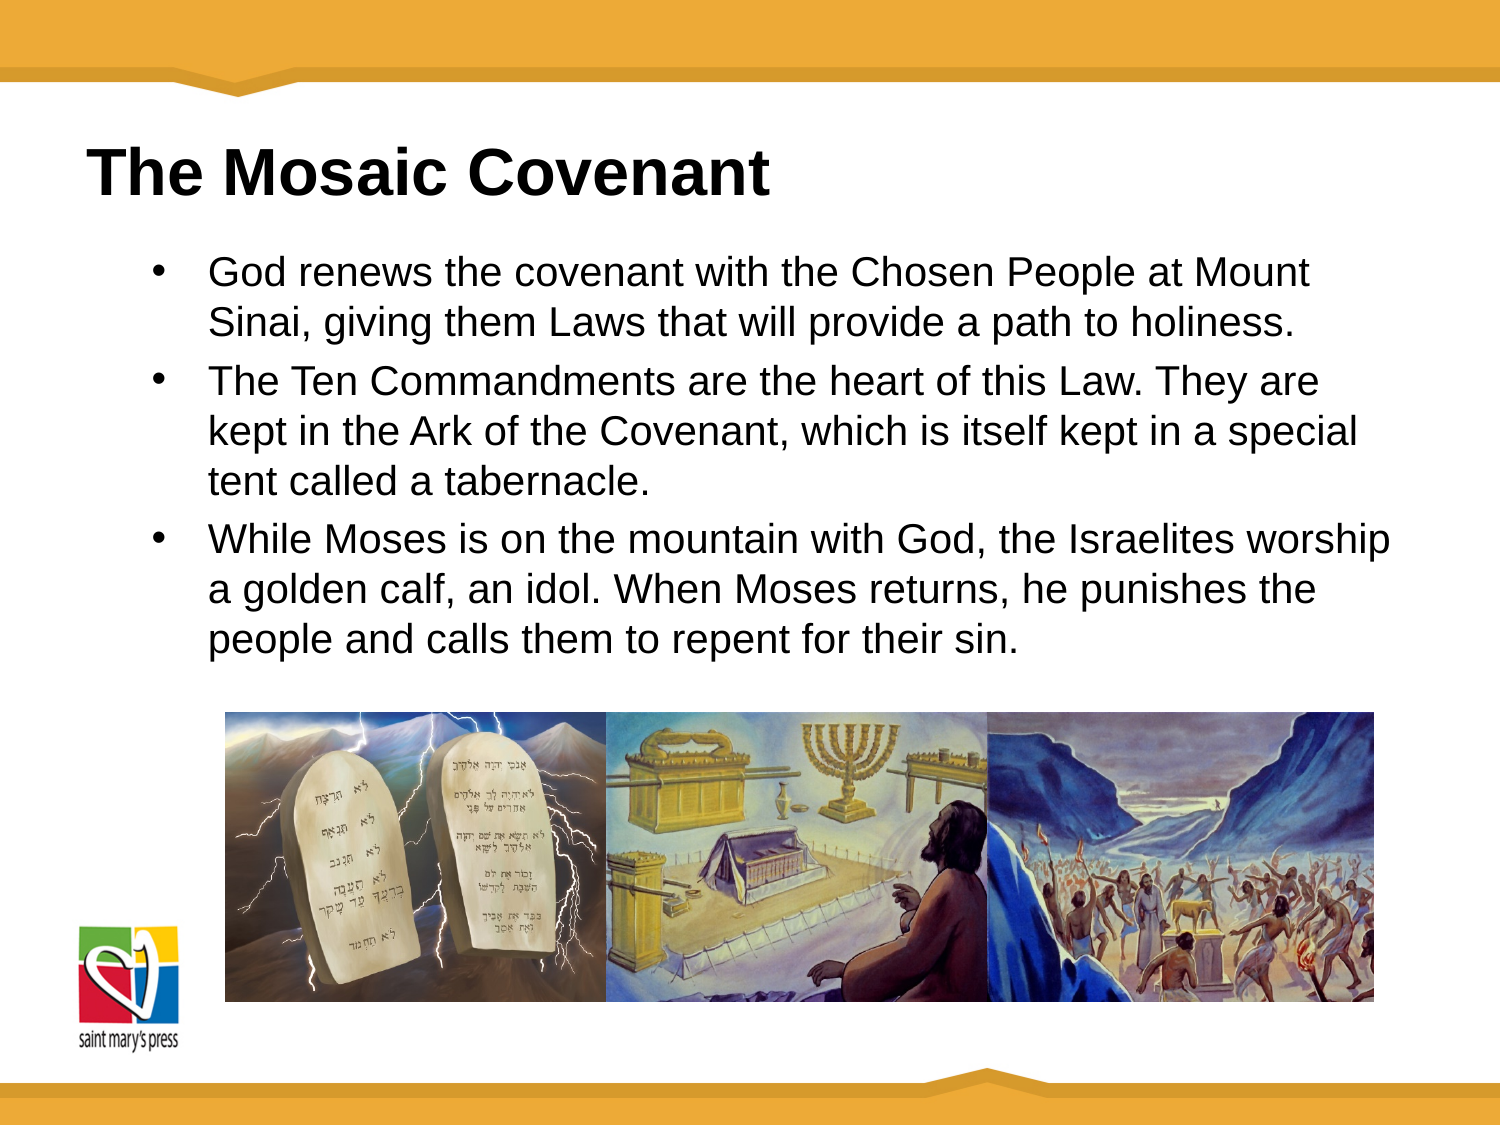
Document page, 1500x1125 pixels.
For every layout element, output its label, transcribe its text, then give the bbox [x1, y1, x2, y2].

title The Mosaic Covenant [71, 125, 1421, 213]
picture [0, 0, 1500, 1125]
list God renews the covenant with the Chosen People at Mount Sinai, giving them Laws that will provide a path to holiness. The Ten Commandments are the heart of this Law. They are kept in the Ark of the Covenant, which is itself kept in a special tent called a tabernacle. While Moses is on the mountain with God, the Israelites worship a golden calf, an idol. When Moses returns, he punishes the people and calls them to repent for their sin. [136, 237, 1422, 844]
